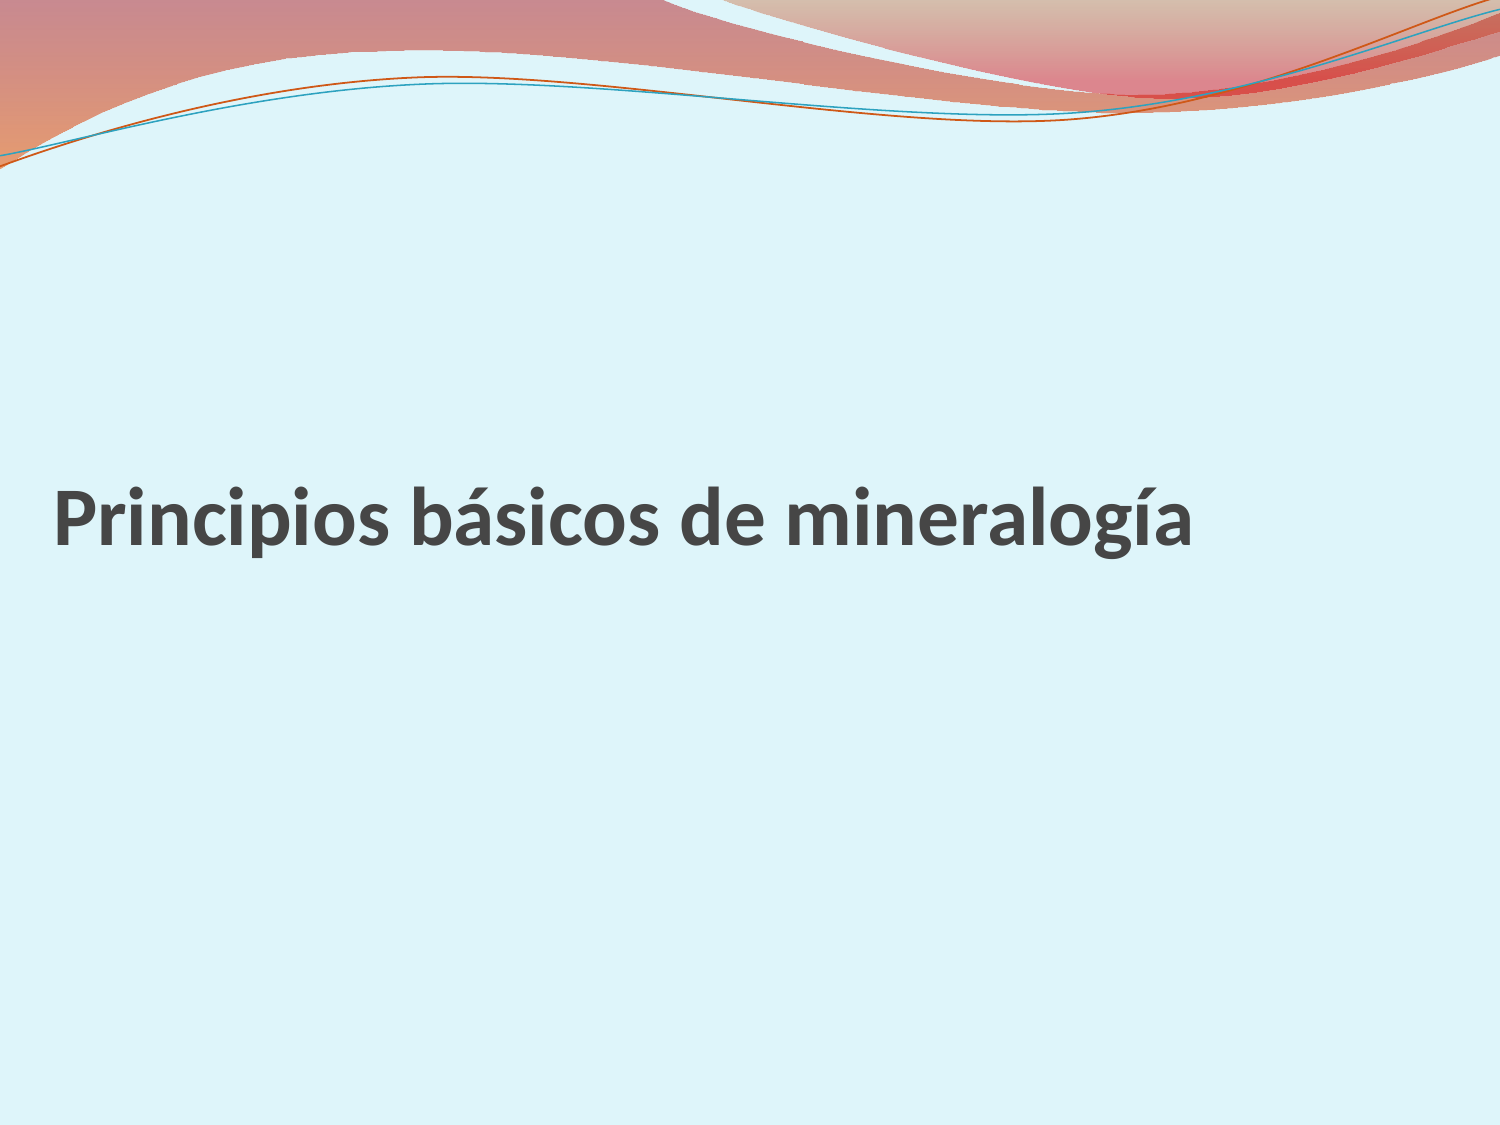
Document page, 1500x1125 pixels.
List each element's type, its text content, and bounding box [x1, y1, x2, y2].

title Principios básicos de mineralogía [53, 361, 1404, 563]
